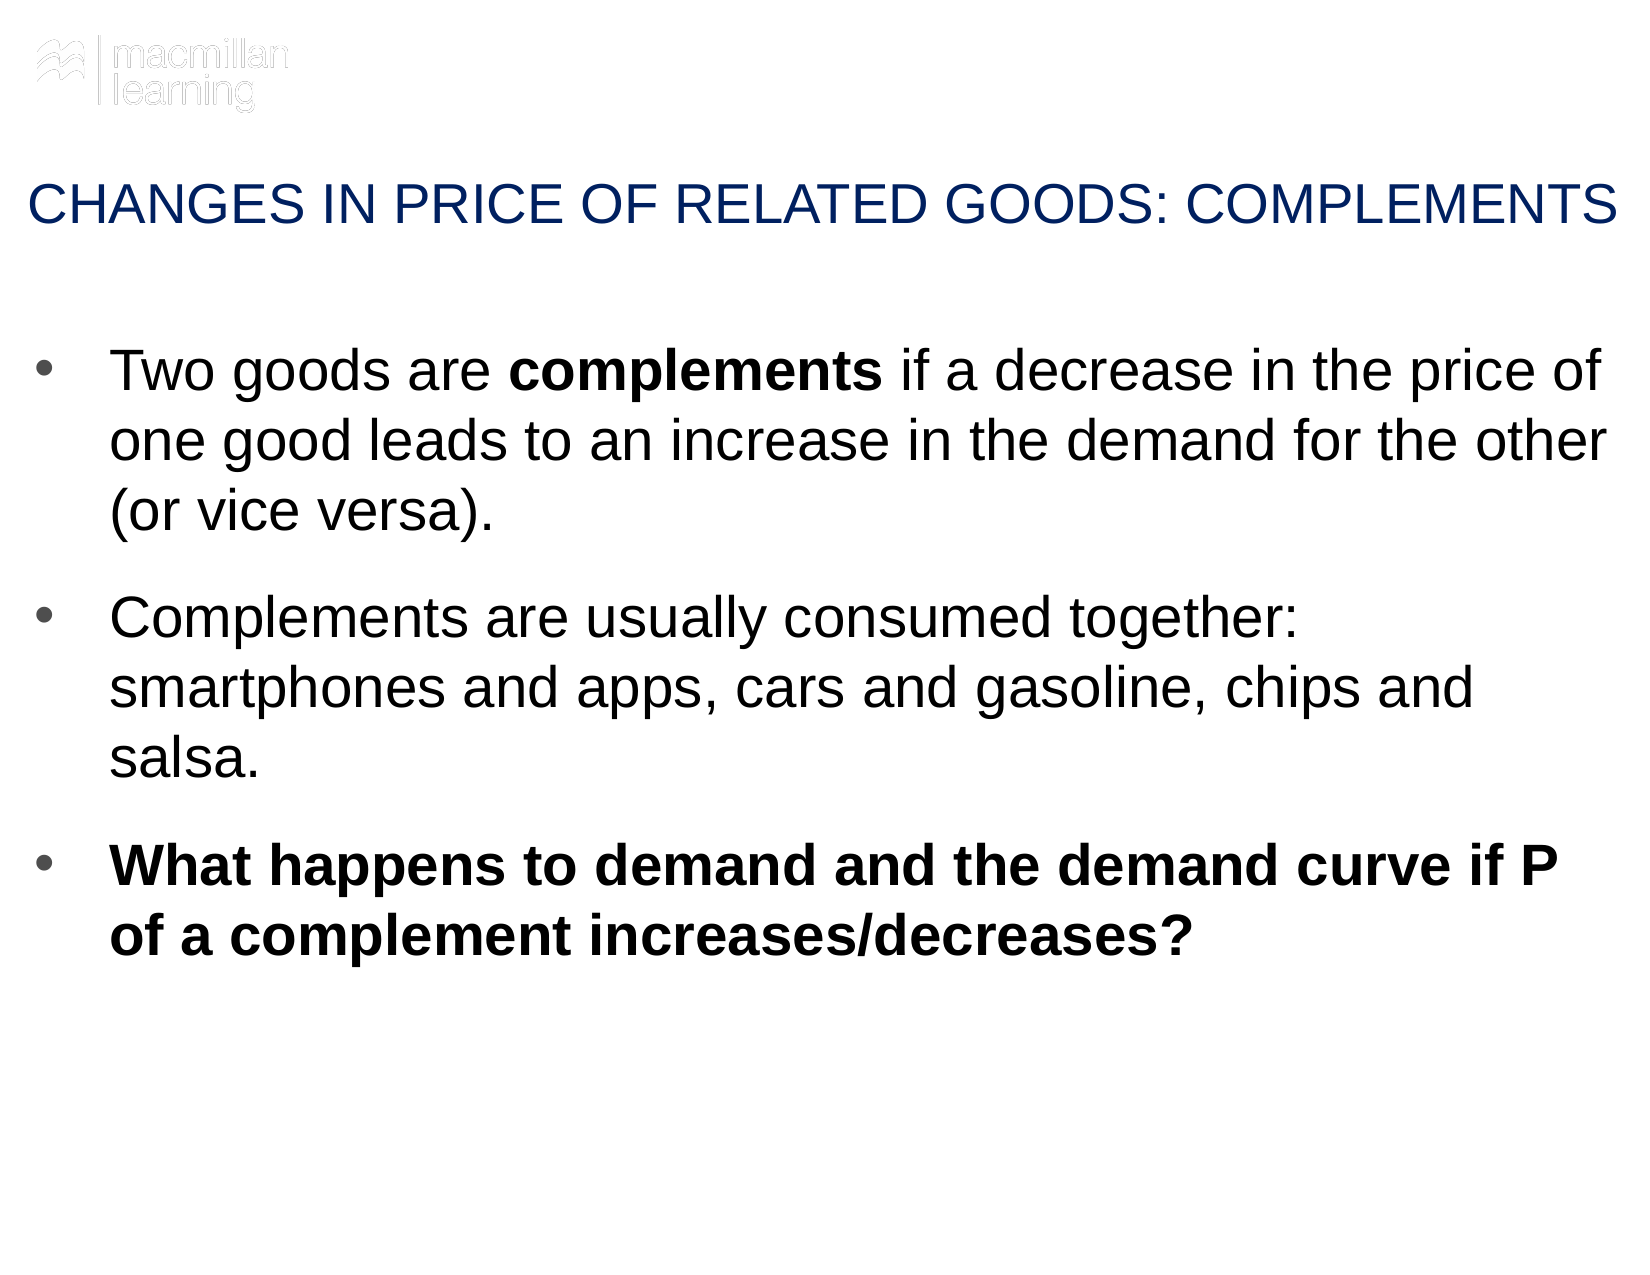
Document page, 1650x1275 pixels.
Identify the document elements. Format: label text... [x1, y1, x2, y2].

picture [37, 35, 288, 113]
title CHANGES IN PRICE OF RELATED GOODS: COMPLEMENTS [3, 120, 1644, 282]
list Two goods are complements if a decrease in the price of one good leads to an increase in the demand for the other (or vice versa). Complements are usually consumed together: smartphones and apps, cars and gasoline, chips and salsa. What happens to demand and the demand curve if P of a complement increases/decreases? [19, 317, 1628, 1099]
